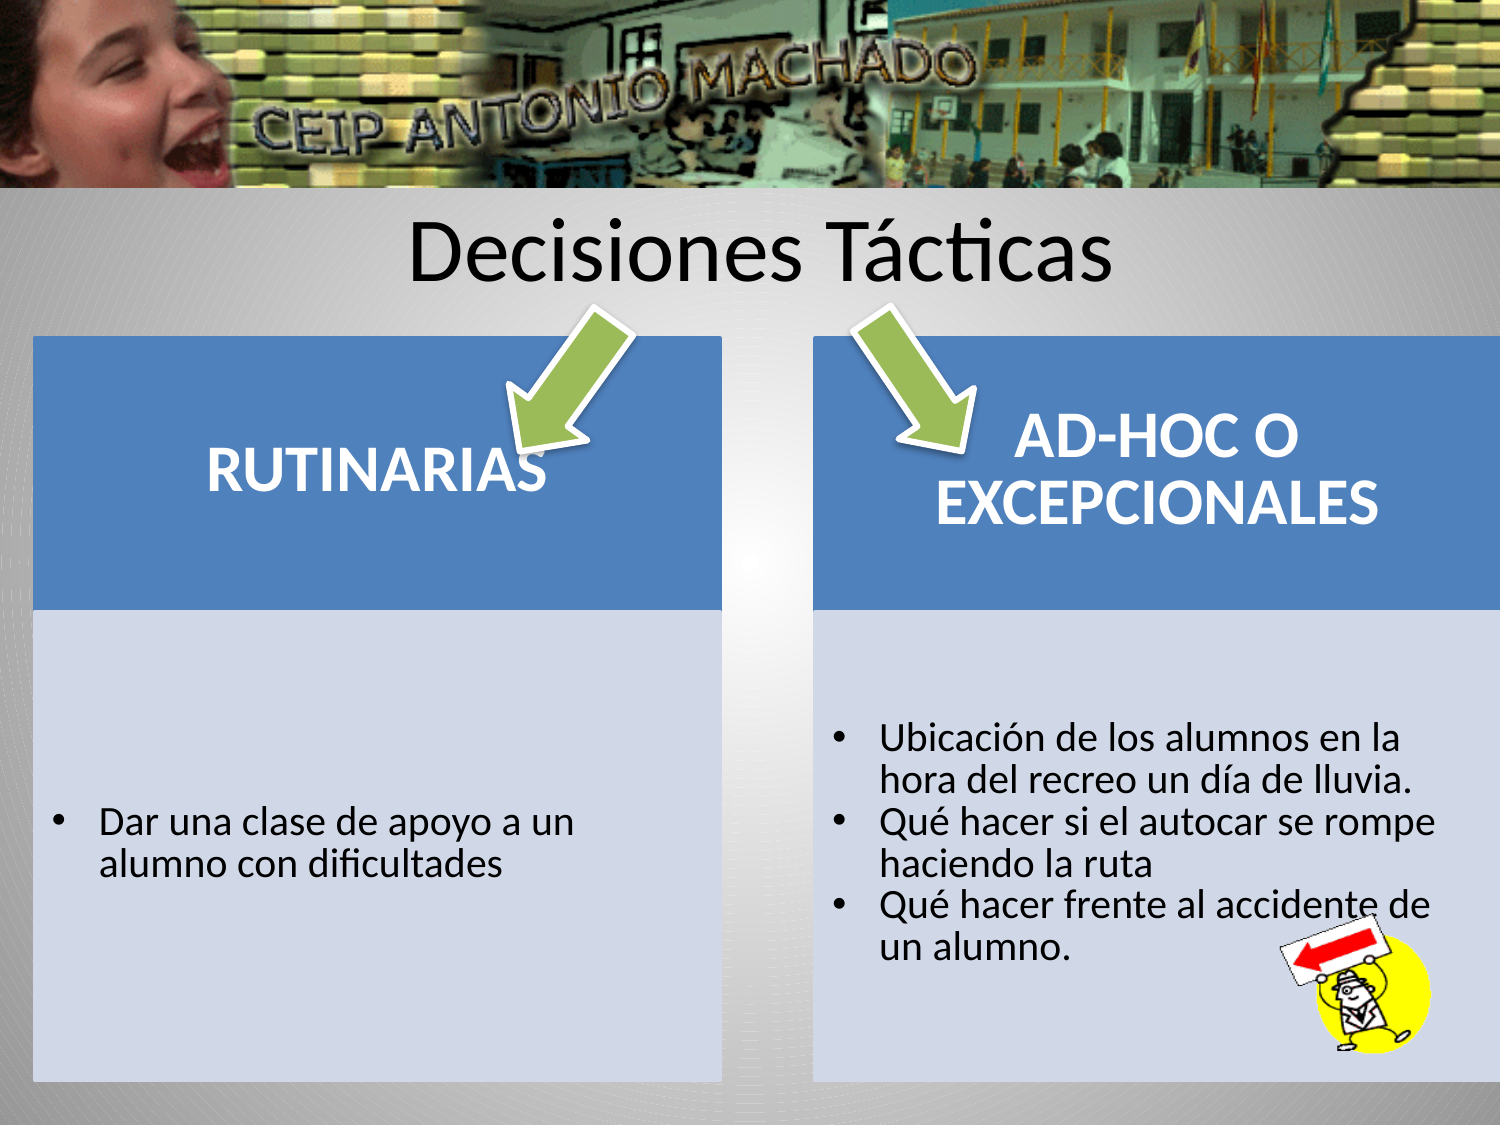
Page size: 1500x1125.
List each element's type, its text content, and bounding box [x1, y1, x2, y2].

title Decisiones Tácticas [198, 199, 1325, 309]
picture [1277, 913, 1448, 1056]
text_box [576, 303, 626, 326]
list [0, 0, 1500, 188]
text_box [34, 327, 1500, 1091]
text_box [855, 302, 909, 326]
